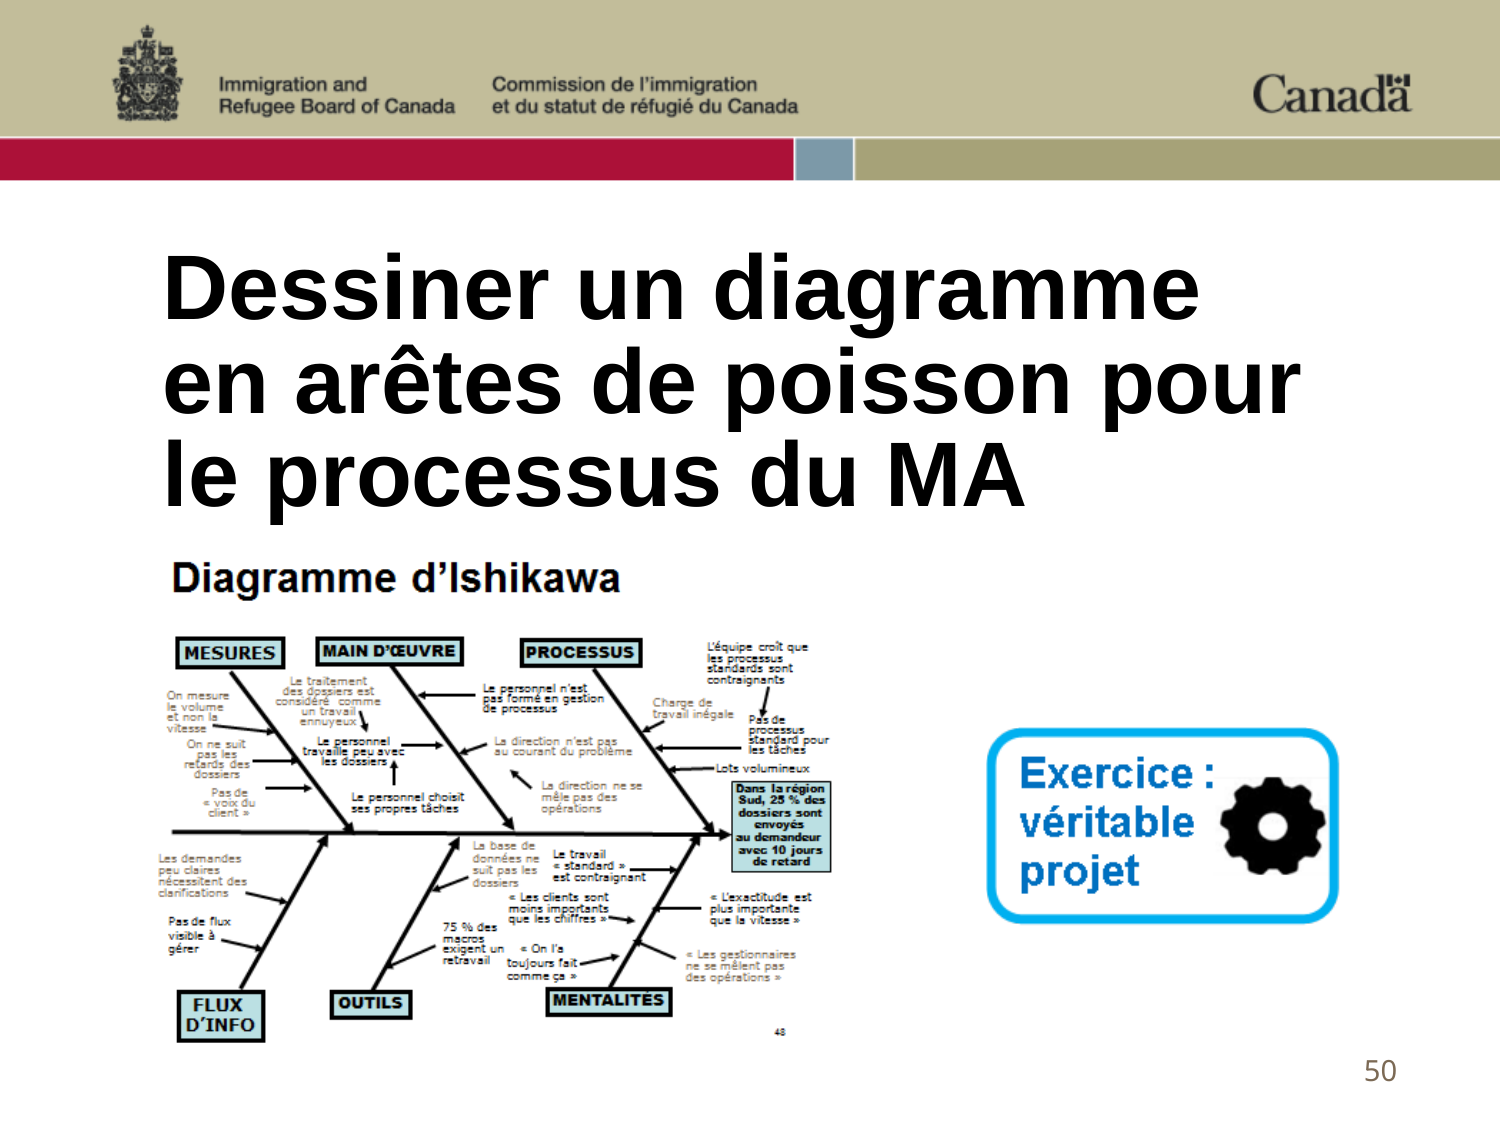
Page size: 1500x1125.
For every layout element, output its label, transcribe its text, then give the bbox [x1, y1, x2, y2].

slide_number 50 [1099, 1024, 1413, 1101]
picture [0, 1, 1500, 1125]
title Dessiner un diagramme en arêtes de poisson pour le processus du MA [147, 237, 1413, 425]
